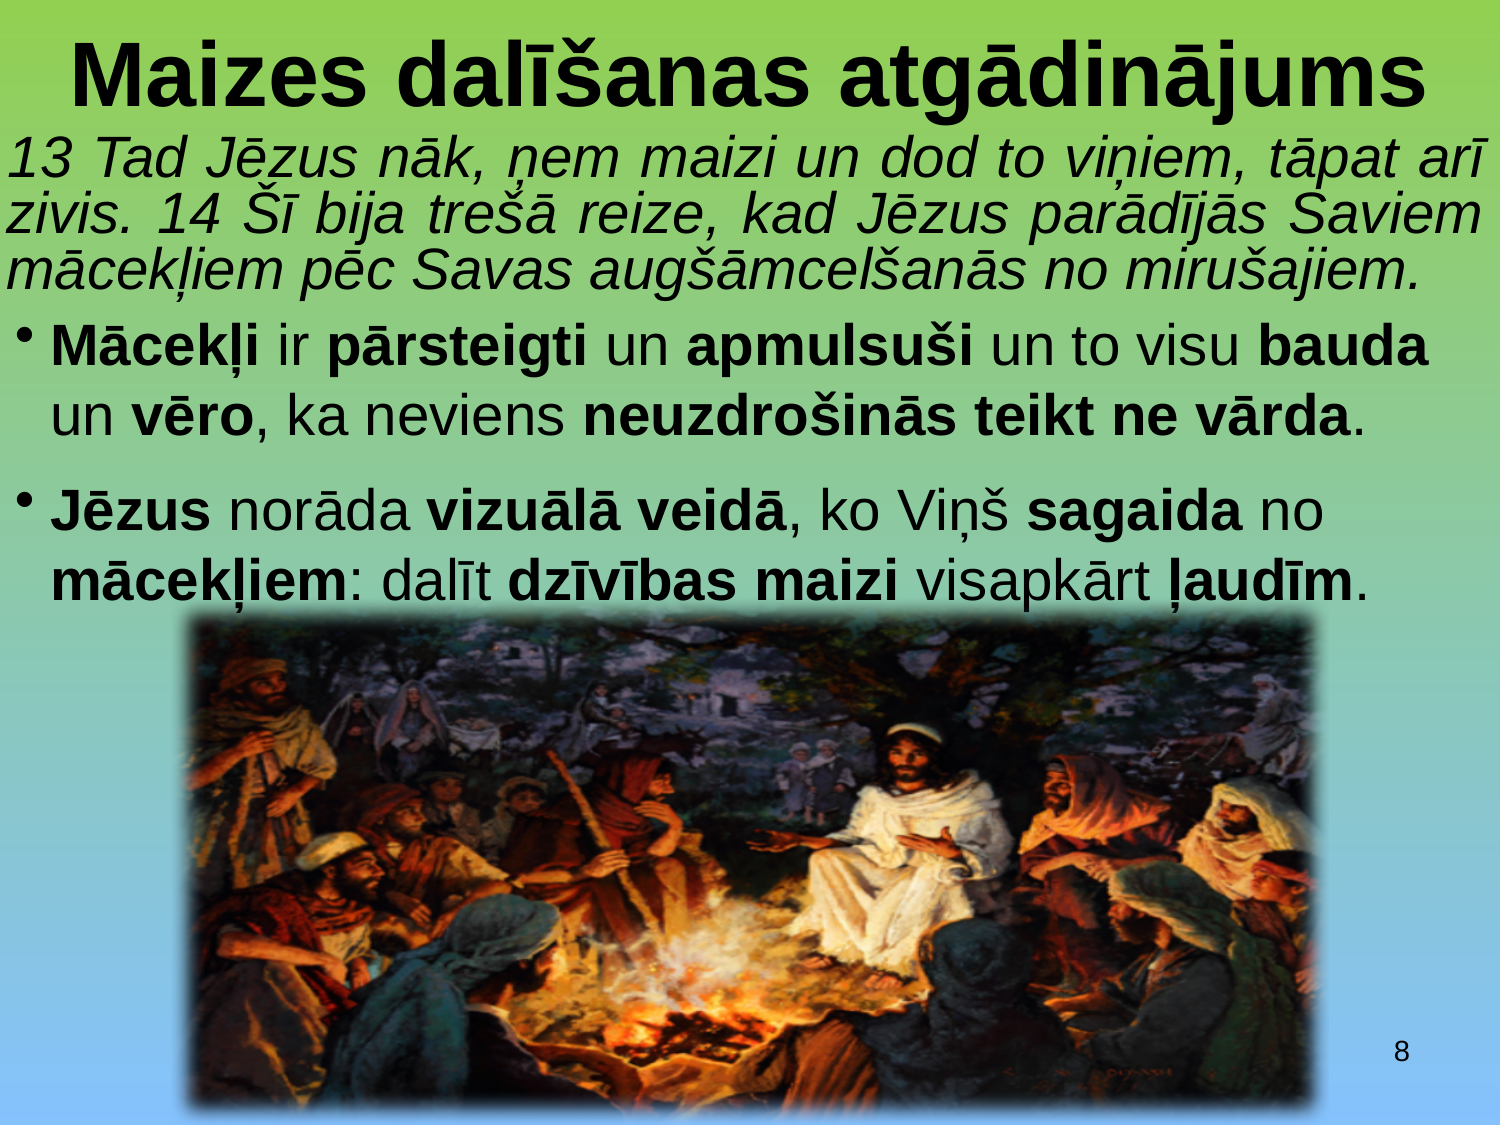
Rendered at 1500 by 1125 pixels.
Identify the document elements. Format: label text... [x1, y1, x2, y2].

text_box Mācekļi ir pārsteigti un apmulsuši un to visu bauda un vēro, ka neviens neuzdrošinās teikt ne vārda. Jēzus norāda vizuālā veidā, ko Viņš sagaida no mācekļiem: dalīt dzīvības maizi visapkārt ļaudīm. [0, 299, 1500, 620]
picture [170, 597, 1329, 1125]
slide_number 8 [1334, 1024, 1426, 1103]
list 13 Tad Jēzus nāk, ņem maizi un dod to viņiem, tāpat arī zivis. 14 Šī bija trešā reize, kad Jēzus parādījās Saviem mācekļiem pēc Savas augšāmcelšanās no mirušajiem. [0, 140, 1500, 299]
text_box Maizes dalīšanas atgādinājums [0, 0, 1500, 140]
